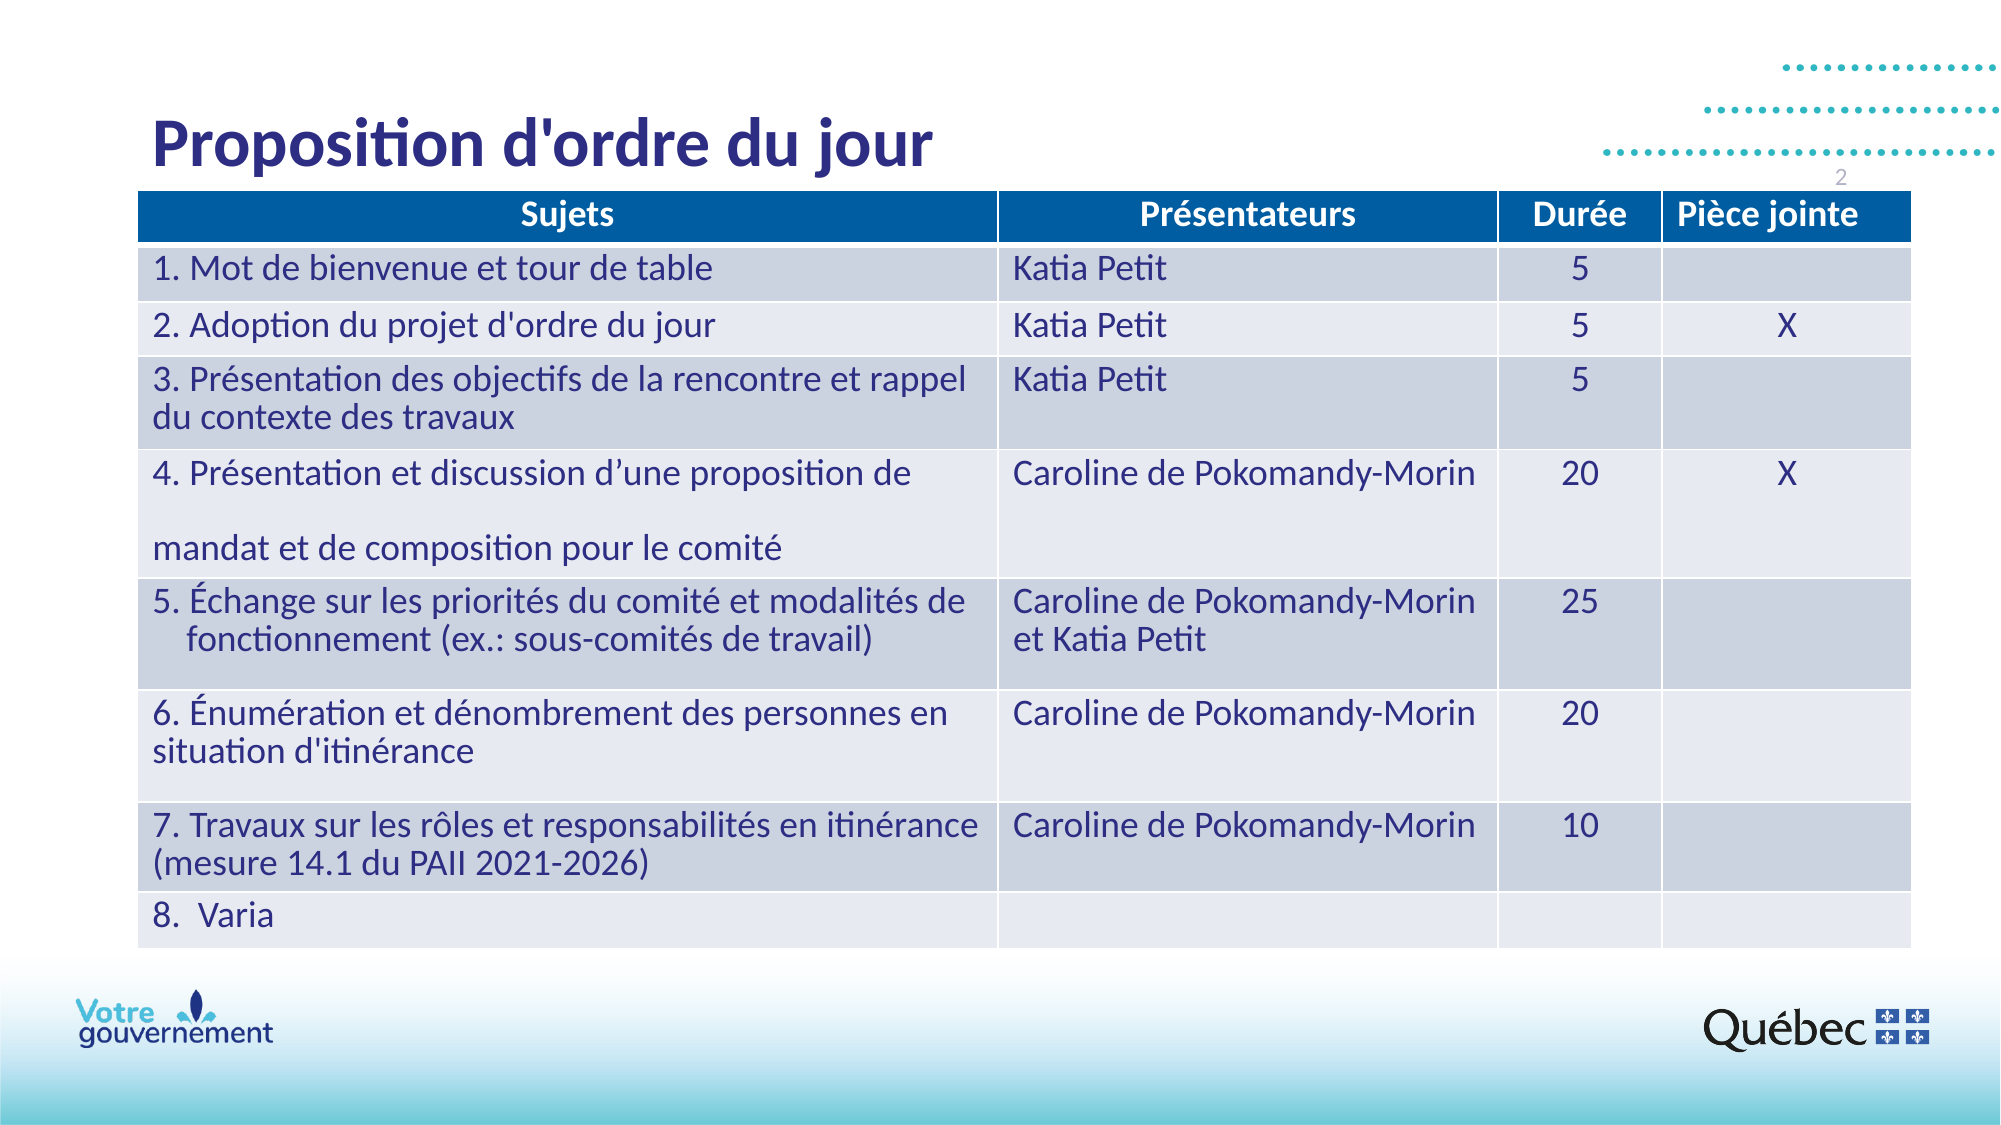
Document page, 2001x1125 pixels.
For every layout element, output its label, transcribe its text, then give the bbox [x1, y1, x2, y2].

table_cell 5 [1499, 303, 1661, 355]
table_cell 10 [1499, 803, 1661, 891]
table_cell [999, 893, 1497, 948]
table_cell Caroline de Pokomandy-Morin [999, 691, 1497, 801]
table_cell 20 [1499, 450, 1661, 577]
table_header Pièce jointe [1663, 191, 1911, 242]
table_cell X [1663, 450, 1911, 577]
table_cell 25 [1499, 579, 1661, 689]
table_cell [1663, 579, 1911, 689]
table_cell 8. Varia [138, 893, 997, 948]
table_cell X [1663, 303, 1911, 355]
table_cell Caroline de Pokomandy-Morin et Katia Petit [999, 579, 1497, 689]
slide_number 2 [1412, 145, 1863, 190]
table_cell [1663, 691, 1911, 801]
table_cell 20 [1499, 691, 1661, 801]
table_cell [1499, 893, 1661, 948]
table_cell 2. Adoption du projet d'ordre du jour [138, 303, 997, 355]
table_cell [1663, 803, 1911, 891]
table_cell [1663, 893, 1911, 948]
table_header Présentateurs [999, 191, 1497, 242]
table_cell 7. Travaux sur les rôles et responsabilités en itinérance (mesure 14.1 du PAII 2021-2026) [138, 803, 997, 891]
table_cell 3. Présentation des objectifs de la rencontre et rappel du contexte des travaux [138, 357, 997, 449]
table_cell Katia Petit [999, 248, 1497, 301]
table_cell 5 [1499, 357, 1661, 449]
table_cell Caroline de Pokomandy-Morin [999, 450, 1497, 577]
table_header Durée [1499, 191, 1661, 242]
table_header Sujets [138, 191, 997, 242]
table_cell 5 [1499, 248, 1661, 301]
table_cell Katia Petit [999, 303, 1497, 355]
table_cell [1663, 248, 1911, 301]
table_cell [1663, 357, 1911, 449]
picture [0, 0, 2001, 1125]
table_cell 1. Mot de bienvenue et tour de table [138, 248, 997, 301]
table_cell Katia Petit [999, 357, 1497, 449]
table_cell 6. Énumération et dénombrement des personnes en situation d'itinérance [138, 691, 997, 801]
table_cell Caroline de Pokomandy-Morin [999, 803, 1497, 891]
title Proposition d'ordre du jour [137, 98, 1863, 189]
table_cell 4. Présentation et discussion d’une proposition de mandat et de composition pour le comité [138, 450, 997, 577]
table_cell 5. Échange sur les priorités du comité et modalités de fonctionnement (ex.: sous-comités de travail) [138, 579, 997, 689]
